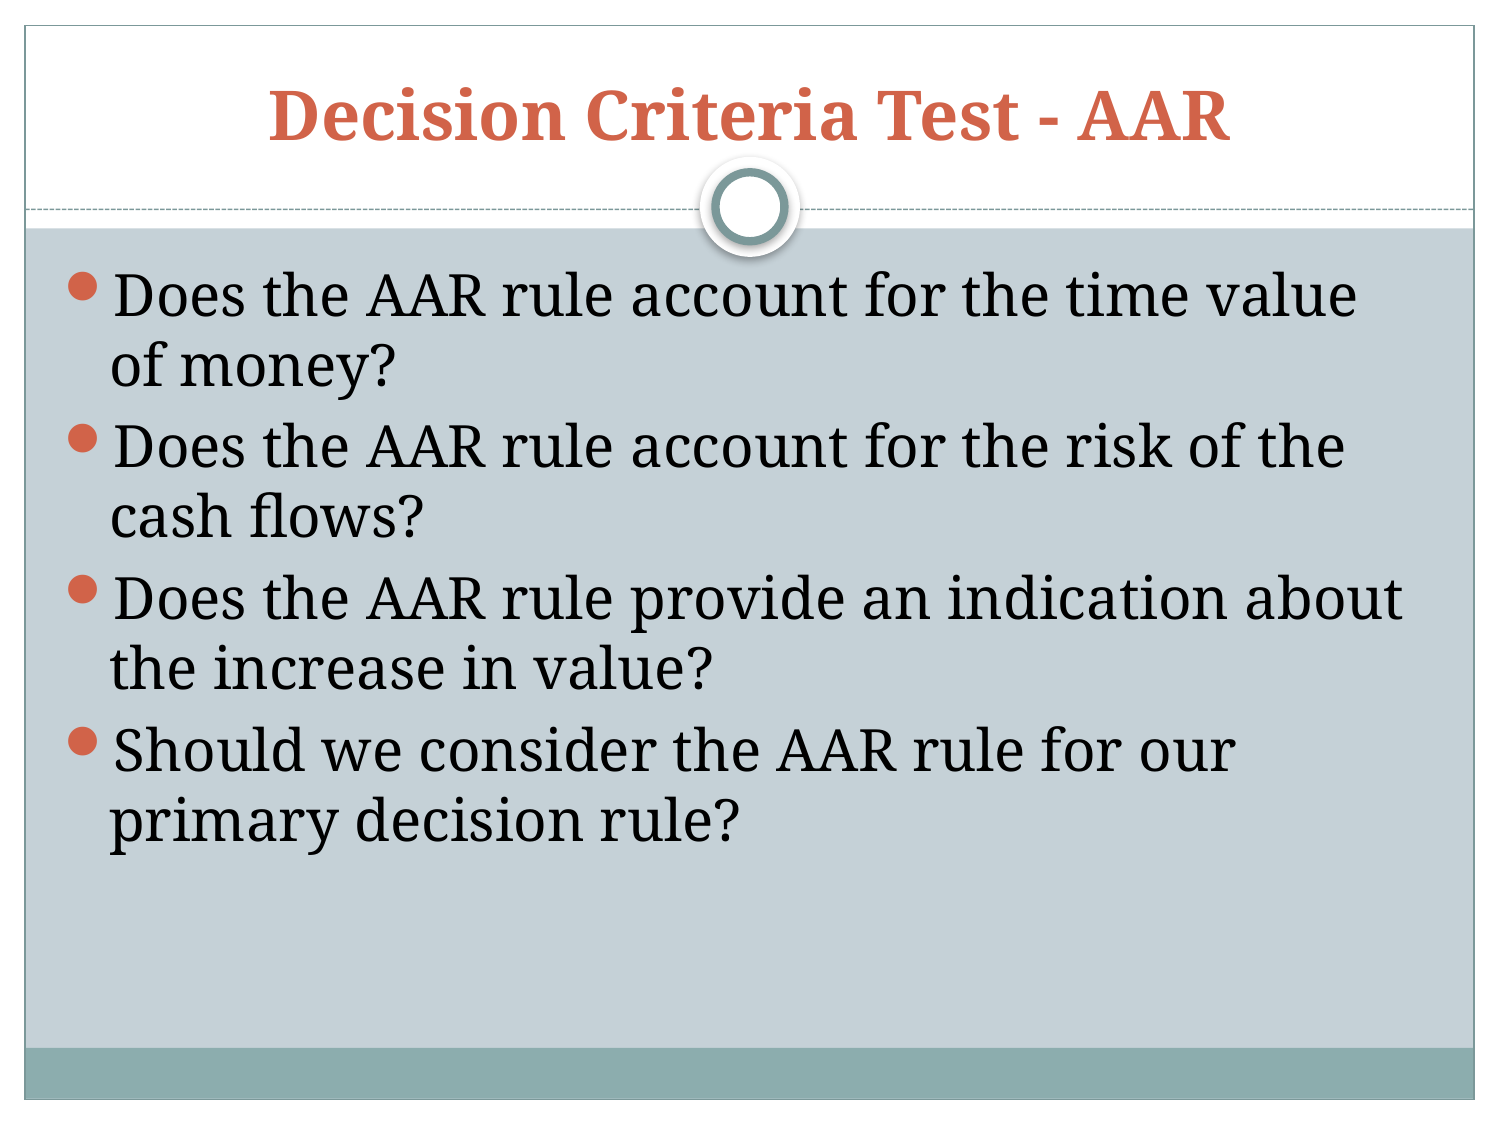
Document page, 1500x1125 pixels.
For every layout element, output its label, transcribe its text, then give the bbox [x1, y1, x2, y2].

list Does the AAR rule account for the time value of money? Does the AAR rule account for the risk of the cash flows? Does the AAR rule provide an indication about the increase in value? Should we consider the AAR rule for our primary decision rule? [49, 250, 1445, 1001]
title Decision Criteria Test - AAR [49, 37, 1450, 162]
